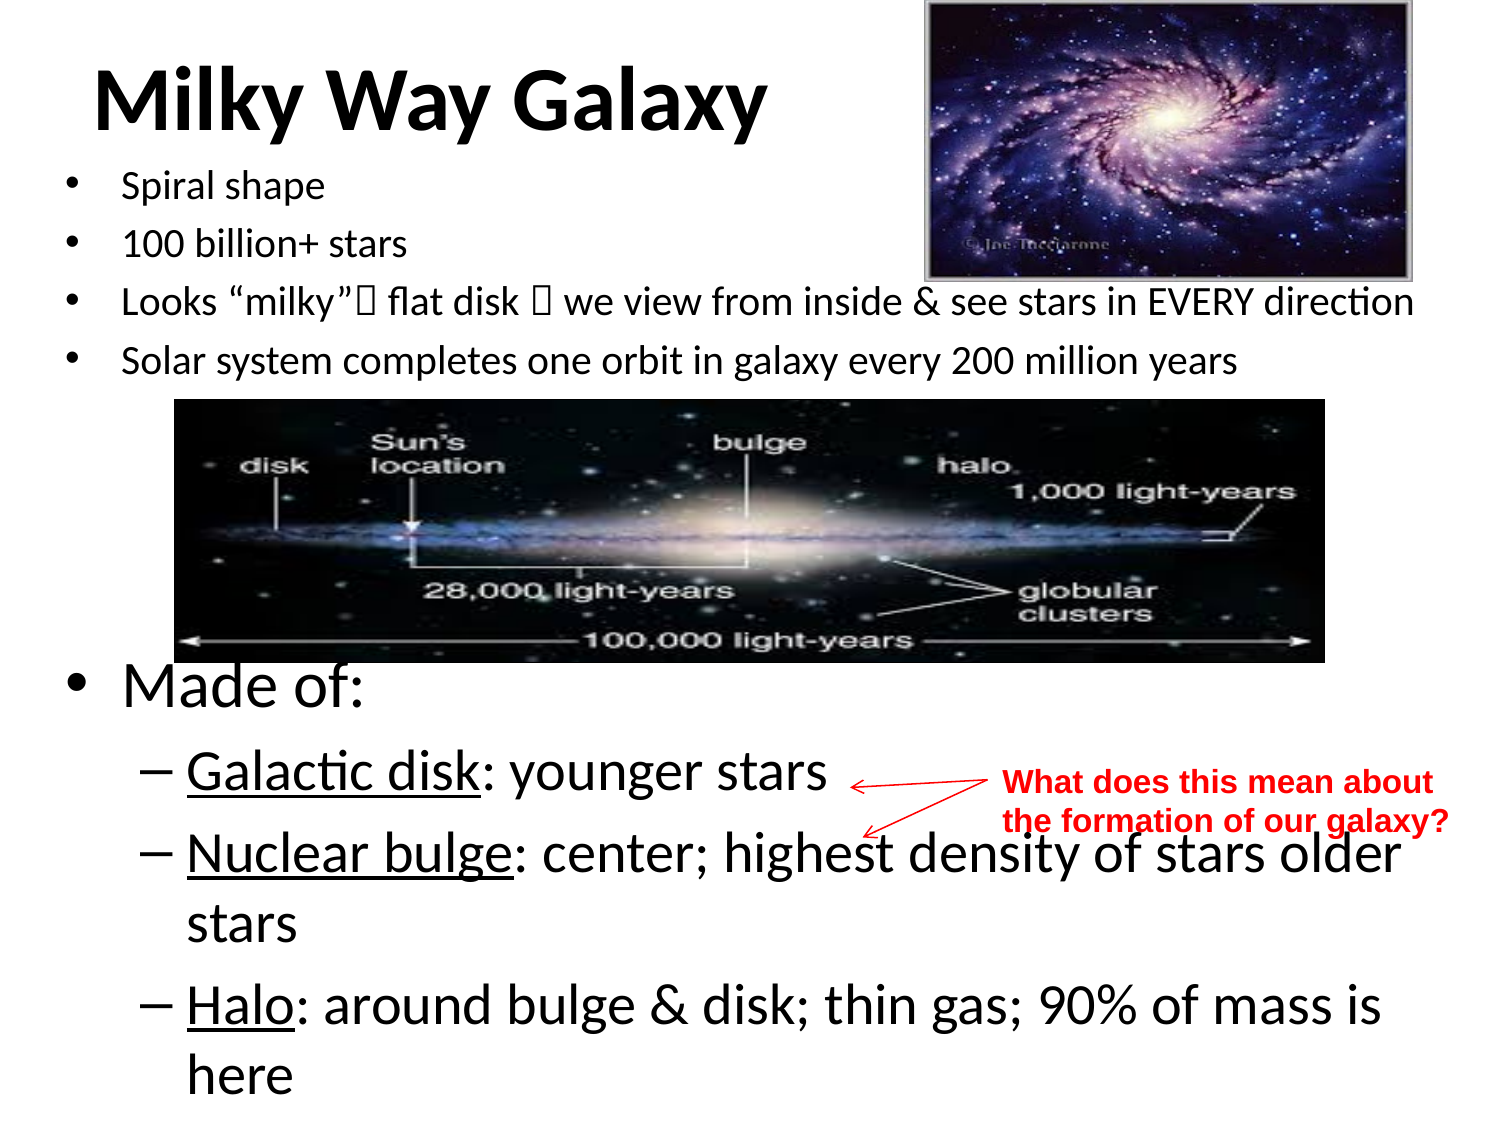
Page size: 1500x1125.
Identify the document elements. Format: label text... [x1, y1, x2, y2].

picture [174, 399, 1326, 663]
title Milky Way Galaxy [0, 0, 863, 188]
picture [924, 0, 1413, 282]
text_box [862, 780, 988, 838]
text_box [849, 780, 861, 788]
list Spiral shape 100 billion+ stars Looks “milky” flat disk  we view from inside & see stars in EVERY direction Solar system completes one orbit in galaxy every 200 million years Made of: Galactic disk: younger stars Nuclear bulge: center; highest density of stars older stars Halo: around bulge & disk; thin gas; 90% of mass is here [49, 149, 1500, 826]
text_box What does this mean about the formation of our galaxy? [987, 712, 1475, 847]
